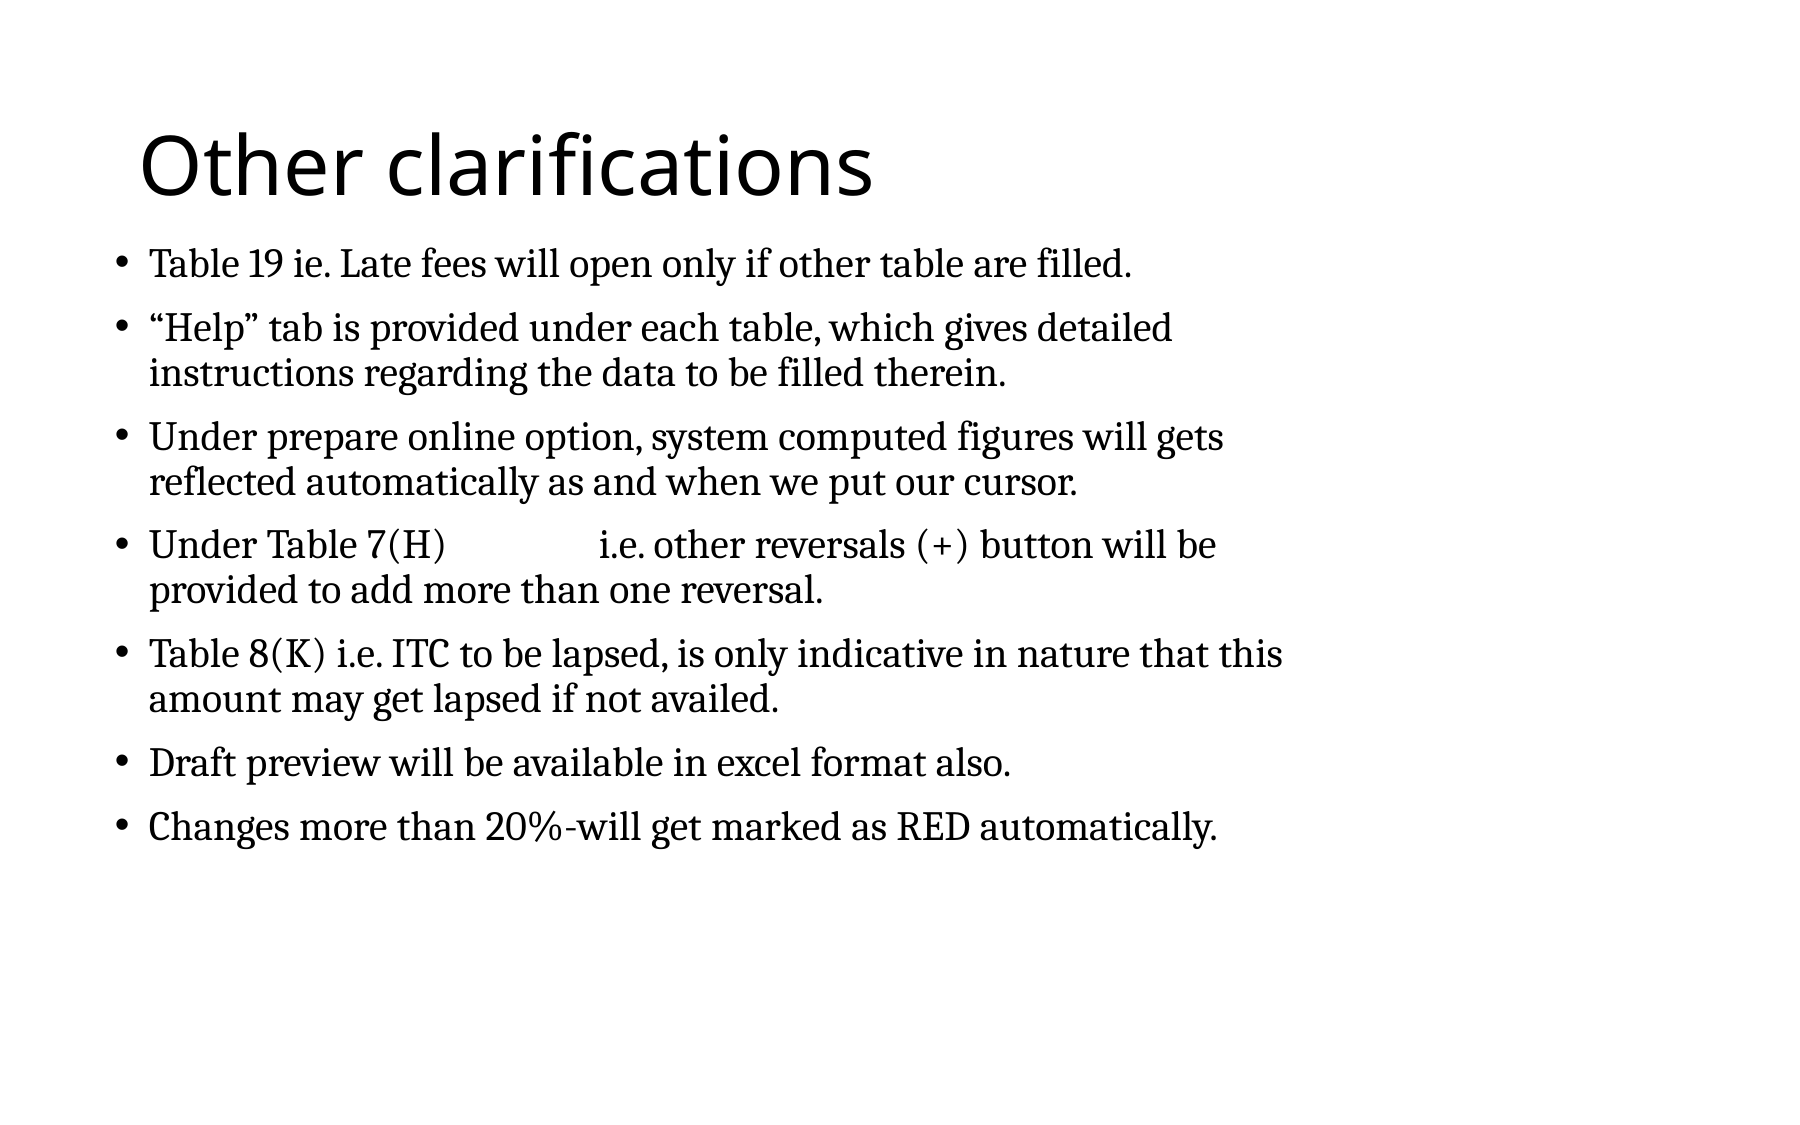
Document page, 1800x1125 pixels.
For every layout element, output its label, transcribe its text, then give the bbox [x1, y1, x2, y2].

title Other clarifications [123, 59, 1677, 278]
list Table 19 ie. Late fees will open only if other table are filled. “Help” tab is provided under each table, which gives detailed instructions regarding the data to be filled therein. Under prepare online option, system computed figures will gets reflected automatically as and when we put our cursor. Under Table 7(H) i.e. other reversals (+) button will be provided to add more than one reversal. Table 8(K) i.e. ITC to be lapsed, is only indicative in nature that this amount may get lapsed if not availed. Draft preview will be available in excel format also. Changes more than 20%-will get marked as RED automatically. [99, 233, 1370, 991]
